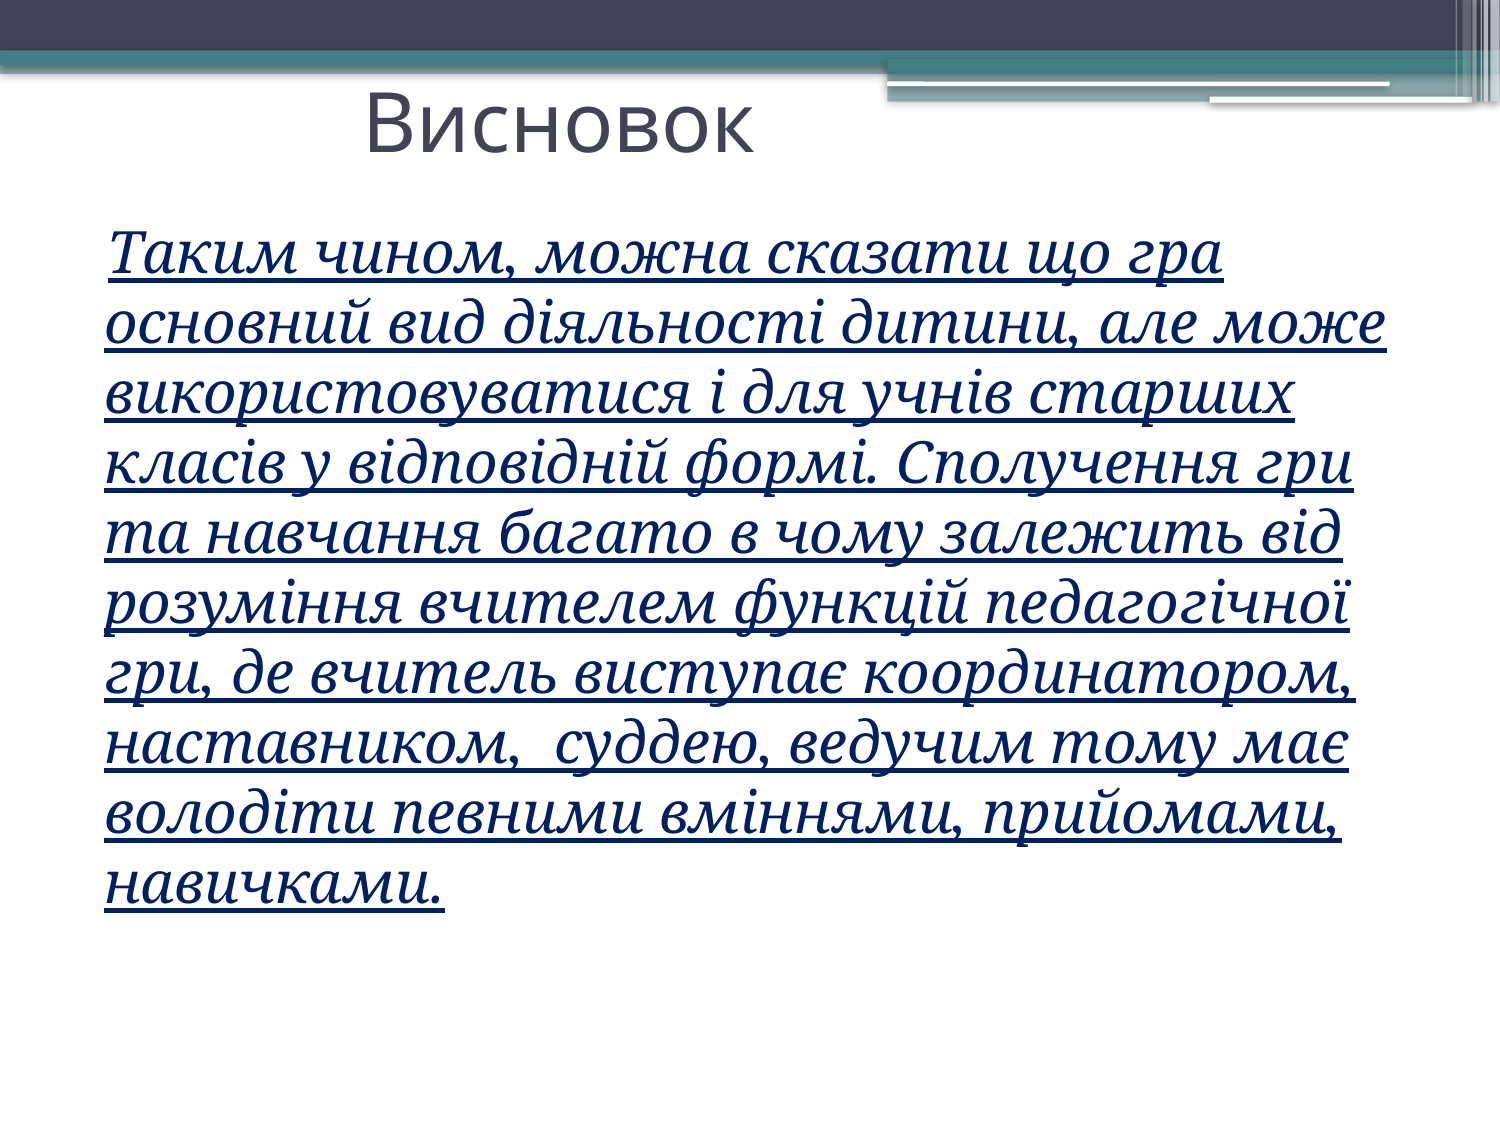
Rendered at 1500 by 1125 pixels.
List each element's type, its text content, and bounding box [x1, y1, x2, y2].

title Висновок [0, 30, 1425, 209]
list Таким чином, можна сказати що гра основний вид діяльності дитини, але може використовуватися і для учнів старших класів у відповідній формі. Сполучення гри та навчання багато в чому залежить від розуміння вчителем функцій педагогічної гри, де вчитель виступає координатором, наставником, суддею, ведучим тому має володіти певними вміннями, прийомами, навичками. [29, 208, 1425, 1079]
